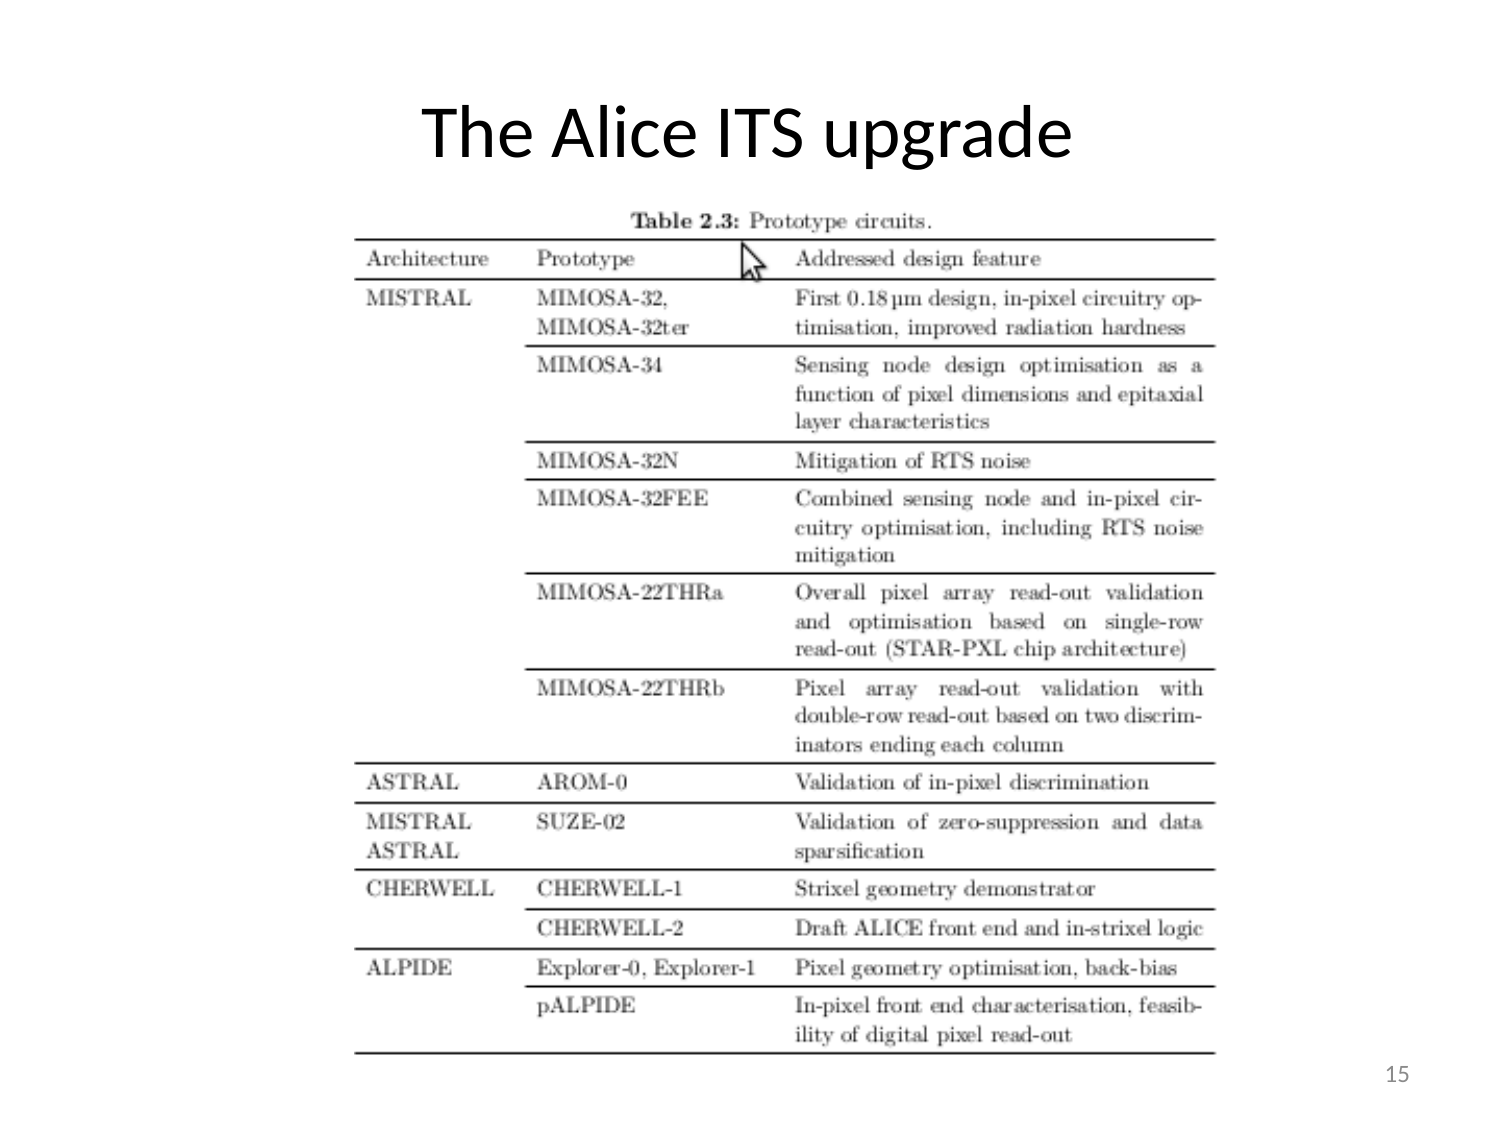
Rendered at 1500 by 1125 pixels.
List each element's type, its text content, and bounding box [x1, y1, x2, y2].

picture [353, 187, 1226, 1059]
text_box The Alice ITS upgrade [174, 74, 1338, 180]
slide_number 15 [1074, 1042, 1425, 1103]
